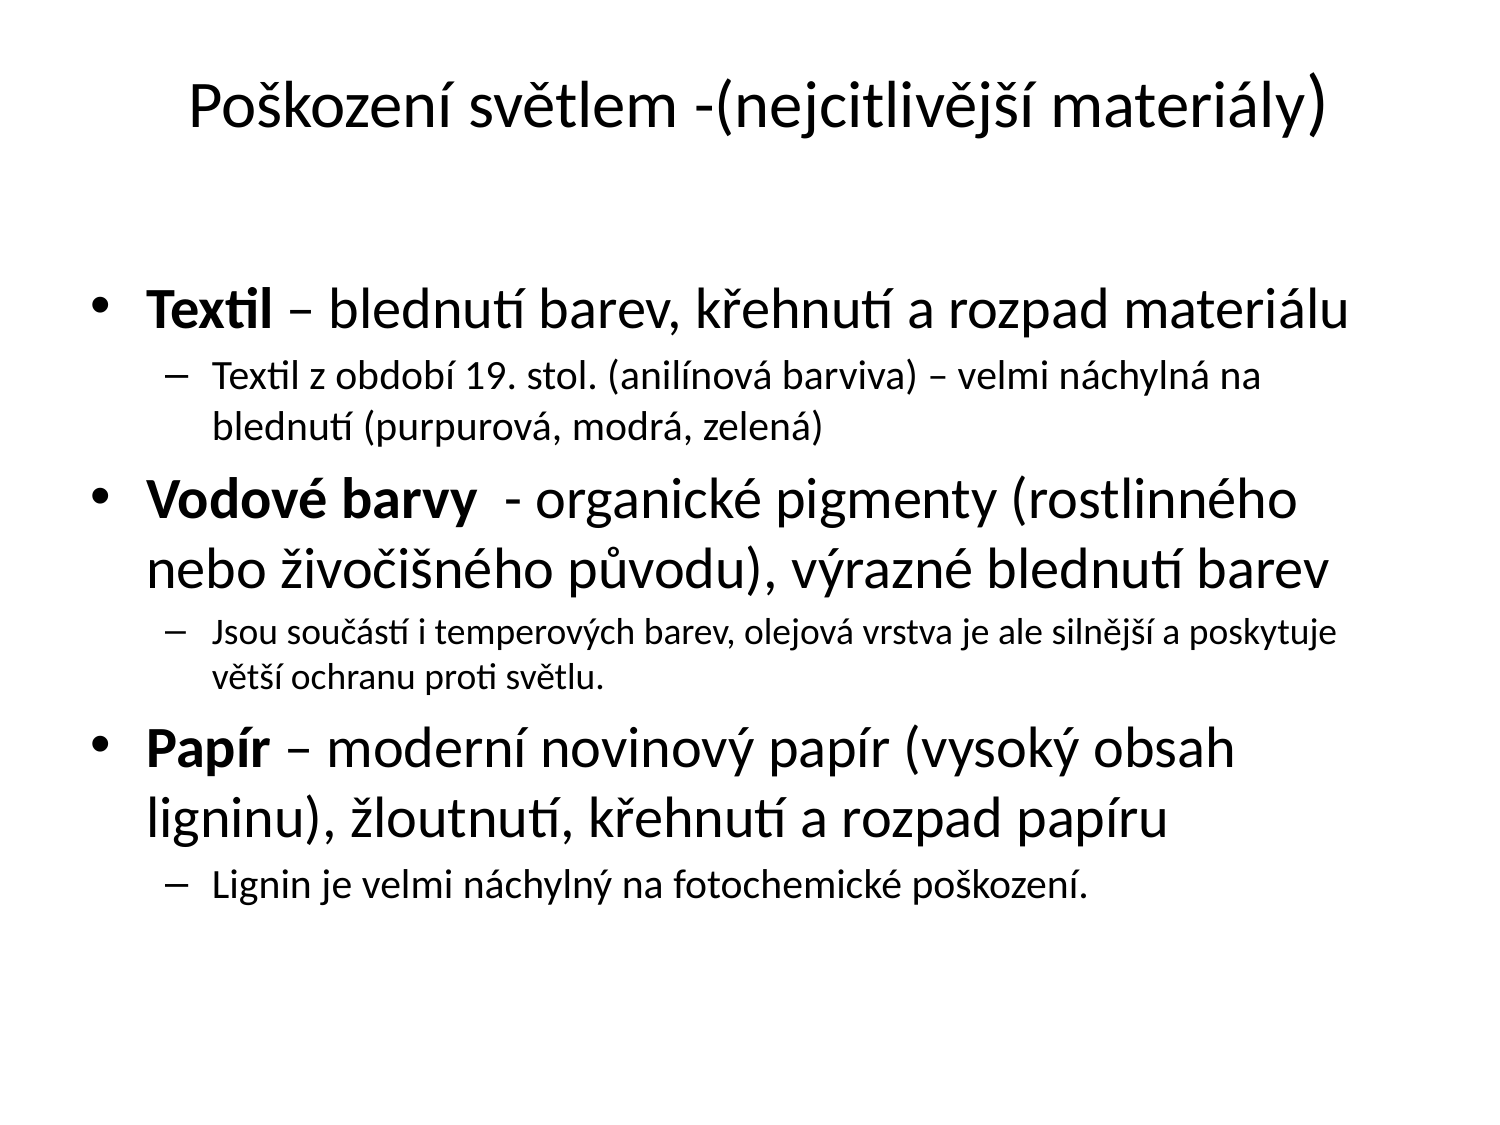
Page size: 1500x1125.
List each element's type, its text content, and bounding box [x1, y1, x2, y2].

title Poškození světlem -(nejcitlivější materiály) [58, 35, 1459, 160]
list Textil – blednutí barev, křehnutí a rozpad materiálu Textil z období 19. stol. (anilínová barviva) – velmi náchylná na blednutí (purpurová, modrá, zelená) Vodové barvy - organické pigmenty (rostlinného nebo živočišného původu), výrazné blednutí barev Jsou součástí i temperových barev, olejová vrstva je ale silnější a poskytuje větší ochranu proti světlu. Papír – moderní novinový papír (vysoký obsah ligninu), žloutnutí, křehnutí a rozpad papíru Lignin je velmi náchylný na fotochemické poškození. [75, 262, 1425, 1005]
